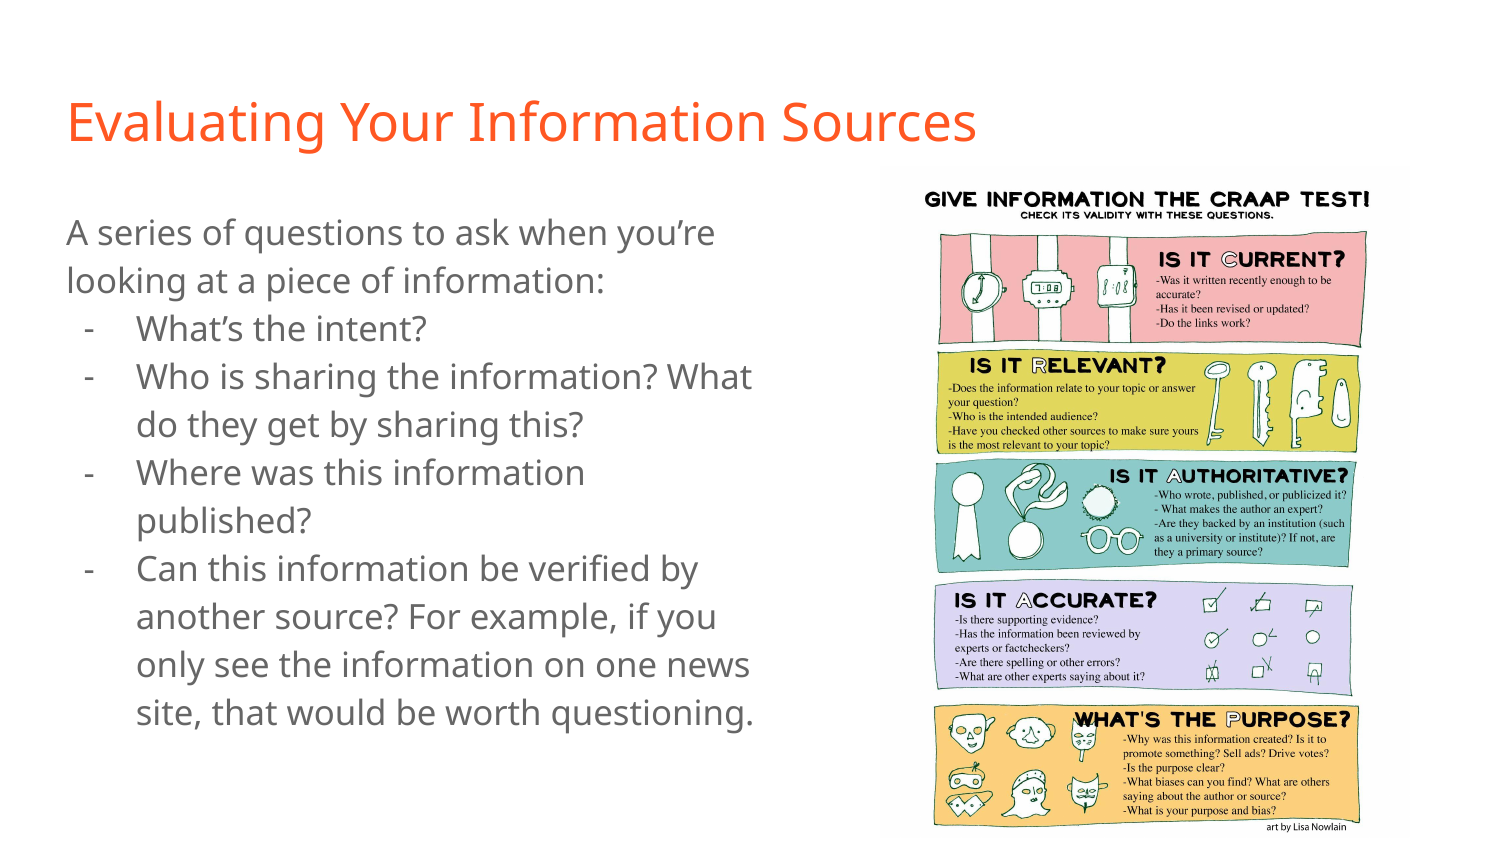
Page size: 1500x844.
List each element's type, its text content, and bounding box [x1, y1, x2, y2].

list A series of questions to ask when you’re looking at a piece of information: What’s the intent? Who is sharing the information? What do they get by sharing this? Where was this information published? Can this information be verified by another source? For example, if you only see the information on one news site, that would be worth questioning. [51, 189, 776, 792]
title Evaluating Your Information Sources [51, 72, 1449, 167]
picture [879, 166, 1410, 838]
